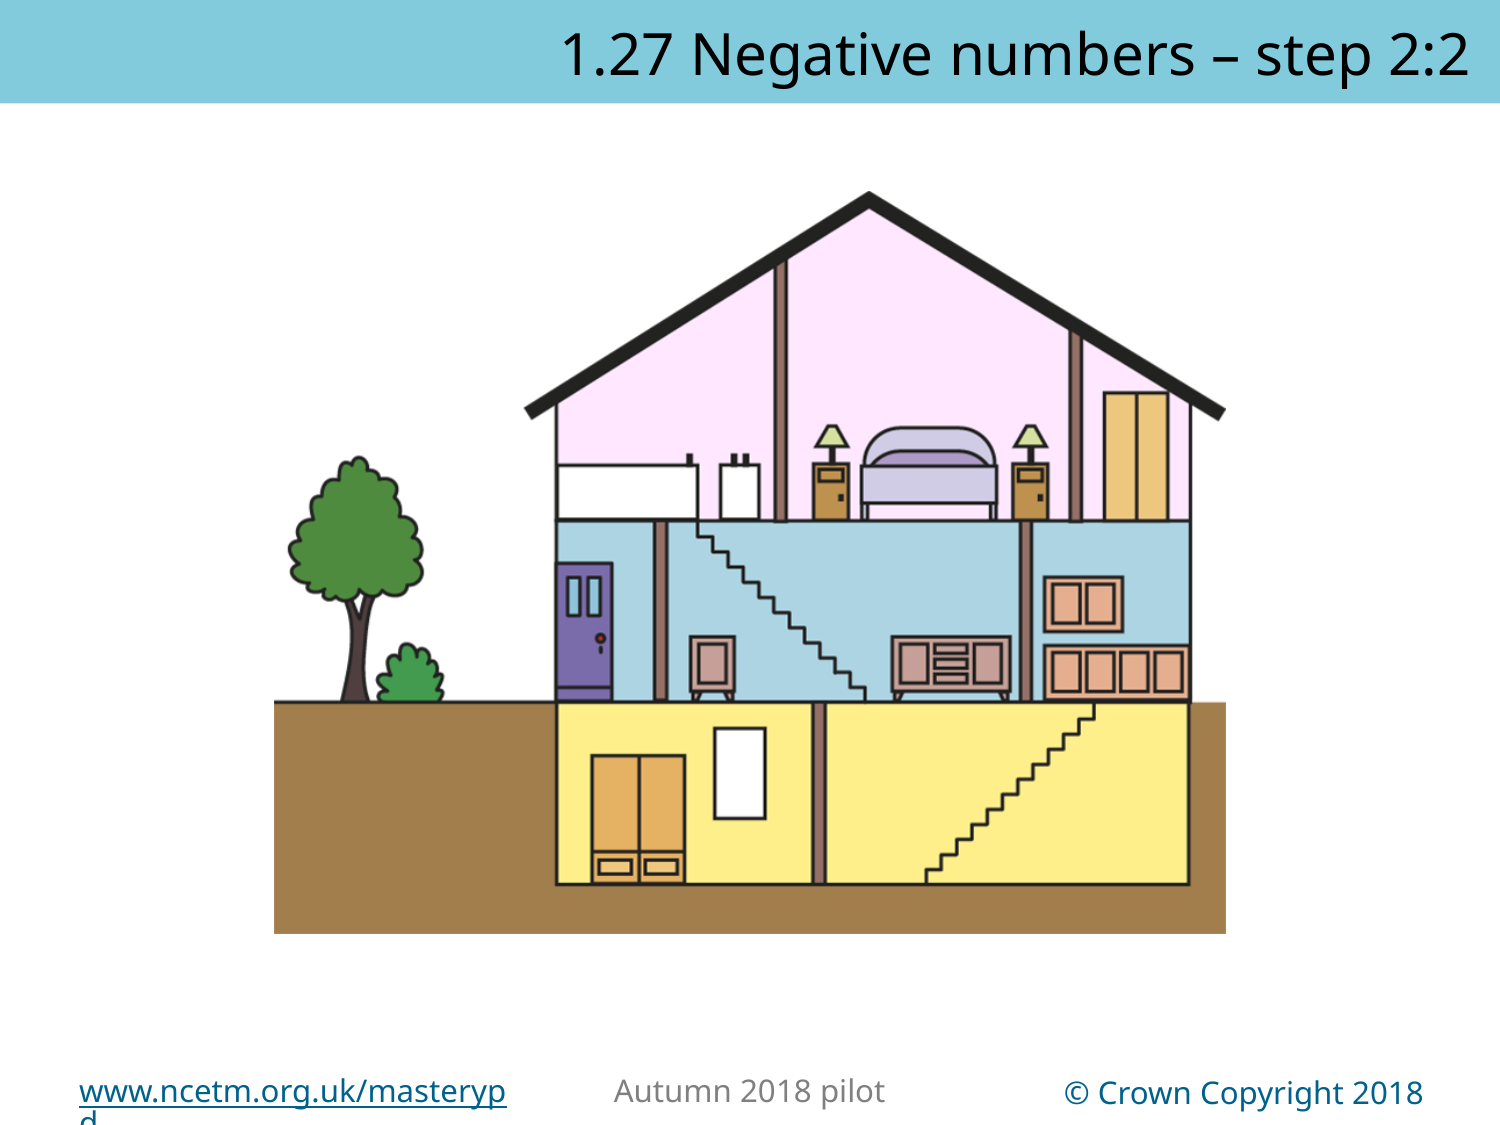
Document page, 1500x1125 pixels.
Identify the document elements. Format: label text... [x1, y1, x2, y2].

picture [274, 191, 1226, 934]
list 1.27 Negative numbers – step 2:2 [0, 0, 1500, 104]
